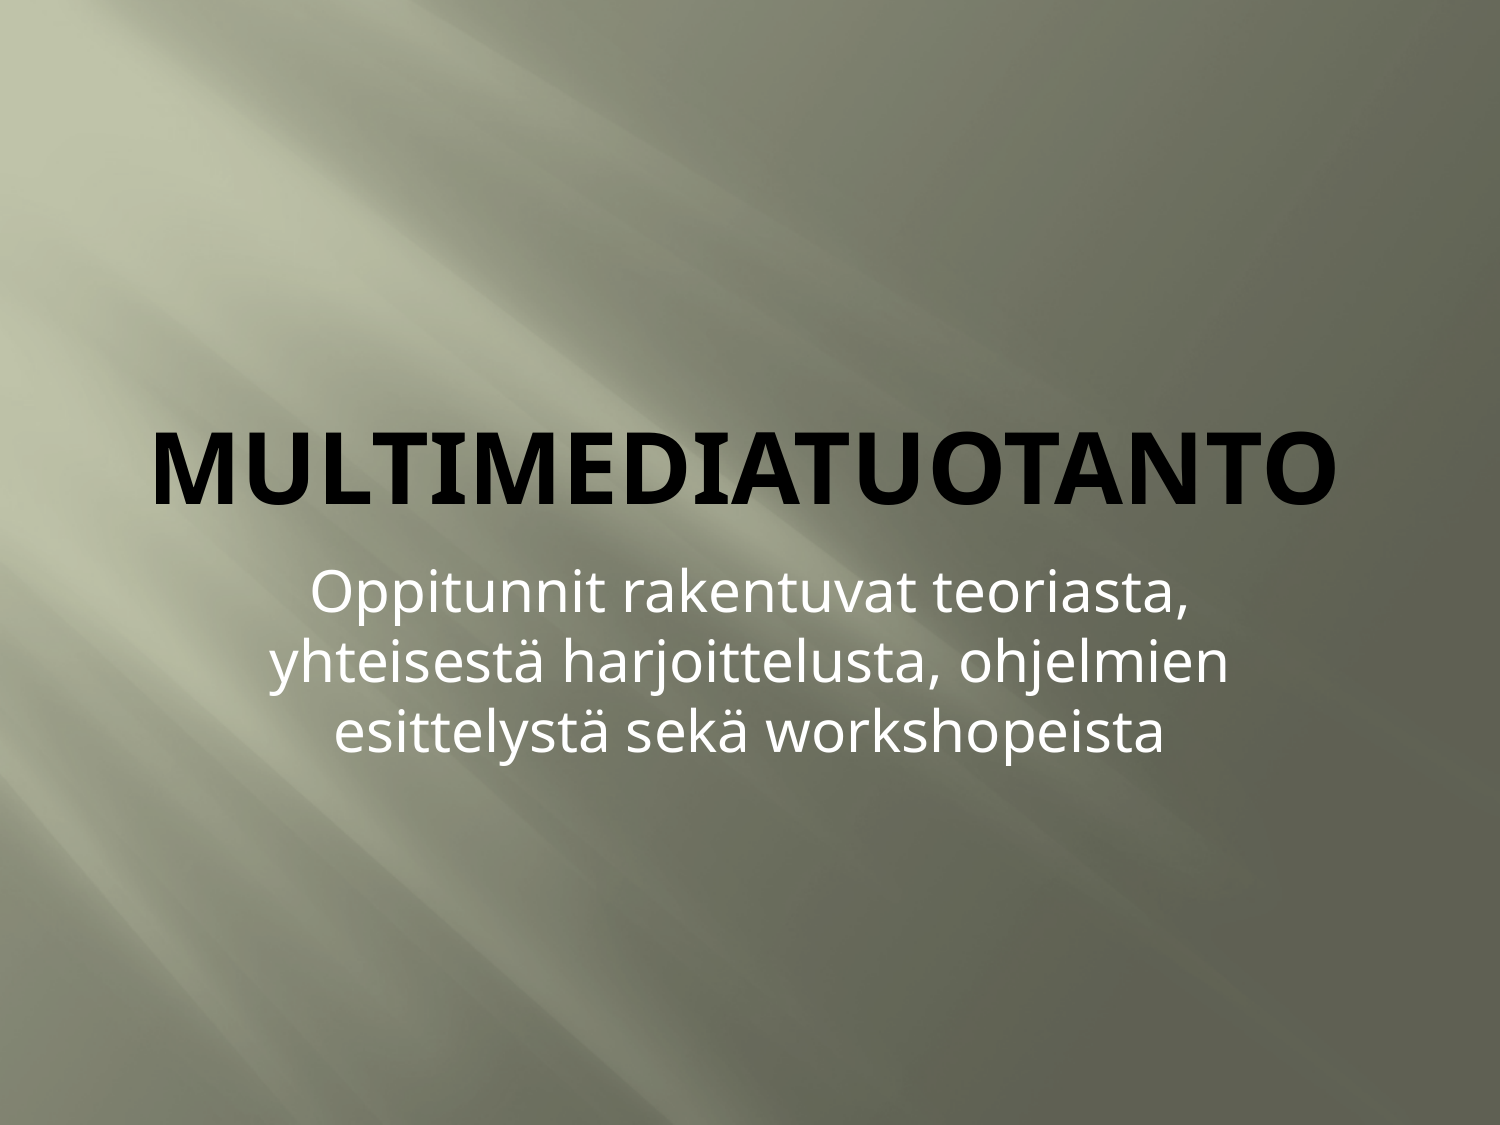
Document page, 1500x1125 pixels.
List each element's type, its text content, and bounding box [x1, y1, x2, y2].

subtitle Oppitunnit rakentuvat teoriasta, yhteisestä harjoittelusta, ohjelmien esittelystä sekä workshopeista [225, 546, 1275, 834]
title Multimediatuotanto [69, 224, 1420, 525]
